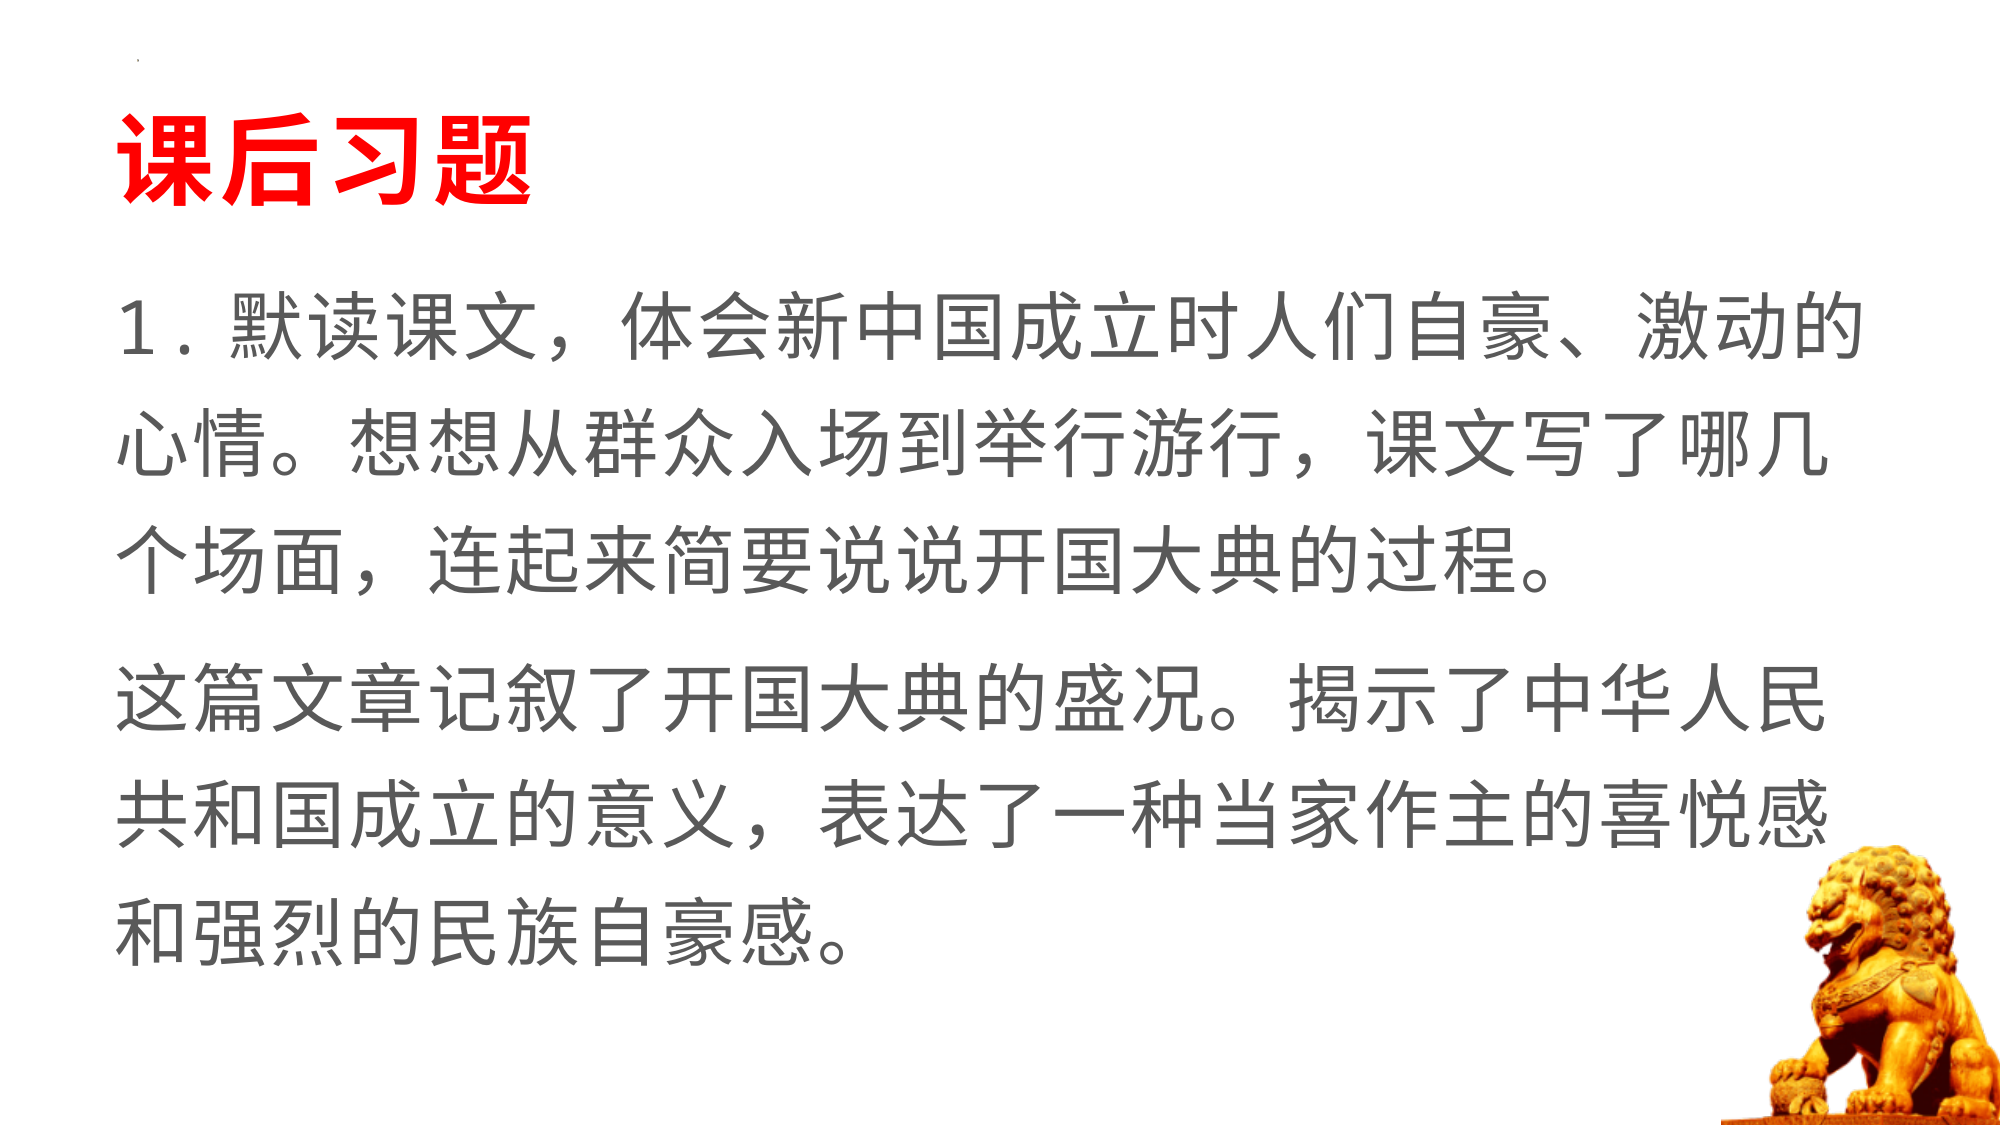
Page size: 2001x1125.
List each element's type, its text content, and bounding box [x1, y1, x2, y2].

picture [1720, 845, 2000, 1125]
list 1.默读课文，体会新中国成立时人们自豪、激动的心情。想想从群众入场到举行游行，课文写了哪几个场面，连起来简要说说开国大典的过程。 这篇文章记叙了开国大典的盛况。揭示了中华人民共和国成立的意义，表达了一种当家作主的喜悦感和强烈的民族自豪感。 [99, 244, 1900, 1026]
title 课后习题 [99, 99, 1900, 216]
